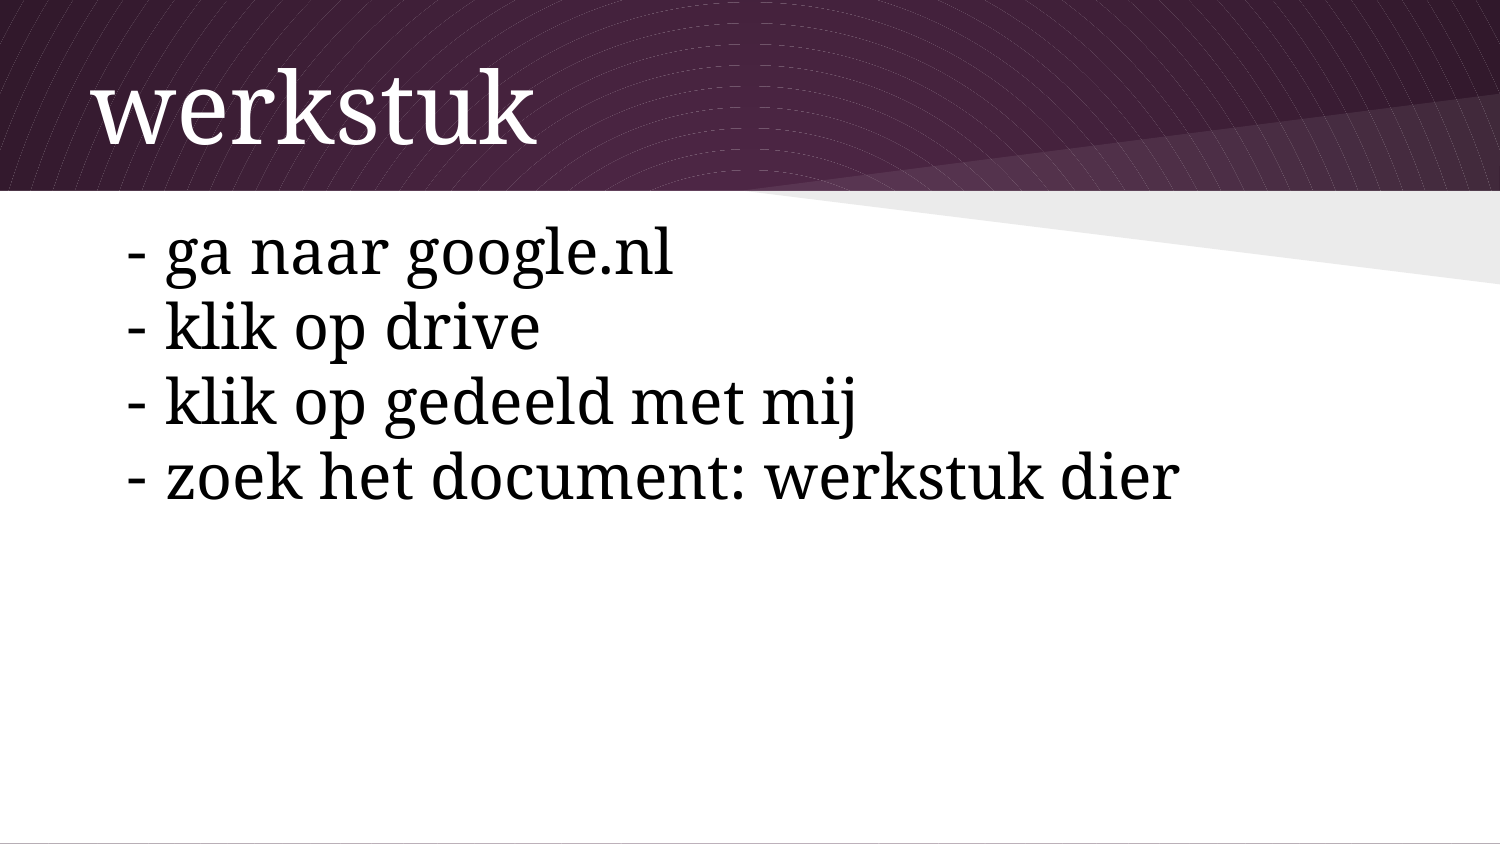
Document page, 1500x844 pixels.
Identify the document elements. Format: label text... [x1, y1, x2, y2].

list ga naar google.nl klik op drive klik op gedeeld met mij zoek het document: werkstuk dier [75, 196, 1425, 808]
title werkstuk [75, 33, 1425, 175]
